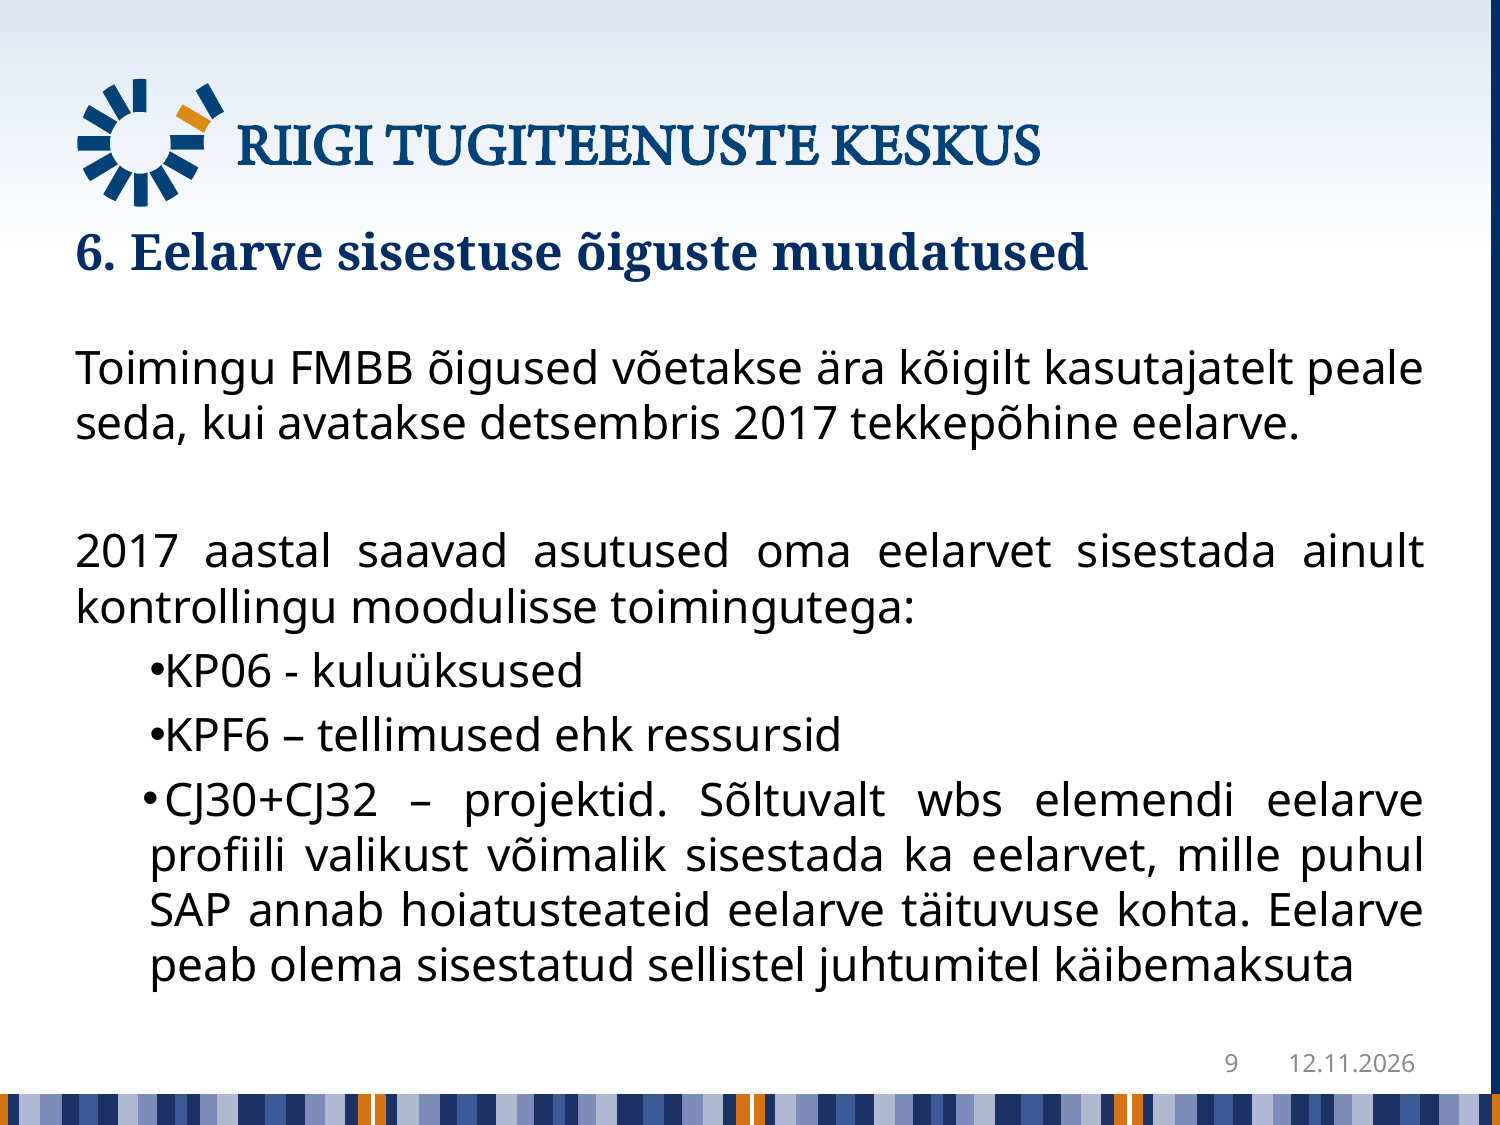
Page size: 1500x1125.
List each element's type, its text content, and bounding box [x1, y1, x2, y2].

slide_number 9 [1139, 1035, 1254, 1095]
list Toimingu FMBB õigused võetakse ära kõigilt kasutajatelt peale seda, kui avatakse detsembris 2017 tekkepõhine eelarve. 2017 aastal saavad asutused oma eelarvet sisestada ainult kontrollingu moodulisse toimingutega: KP06 - kuluüksused KPF6 – tellimused ehk ressursid CJ30+CJ32 – projektid. Sõltuvalt wbs elemendi eelarve profiili valikust võimalik sisestada ka eelarvet, mille puhul SAP annab hoiatusteateid eelarve täituvuse kohta. Eelarve peab olema sisestatud sellistel juhtumitel käibemaksuta [75, 338, 1425, 1012]
title 6. Eelarve sisestuse õiguste muudatused [75, 219, 1425, 338]
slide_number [1269, 1035, 1431, 1095]
